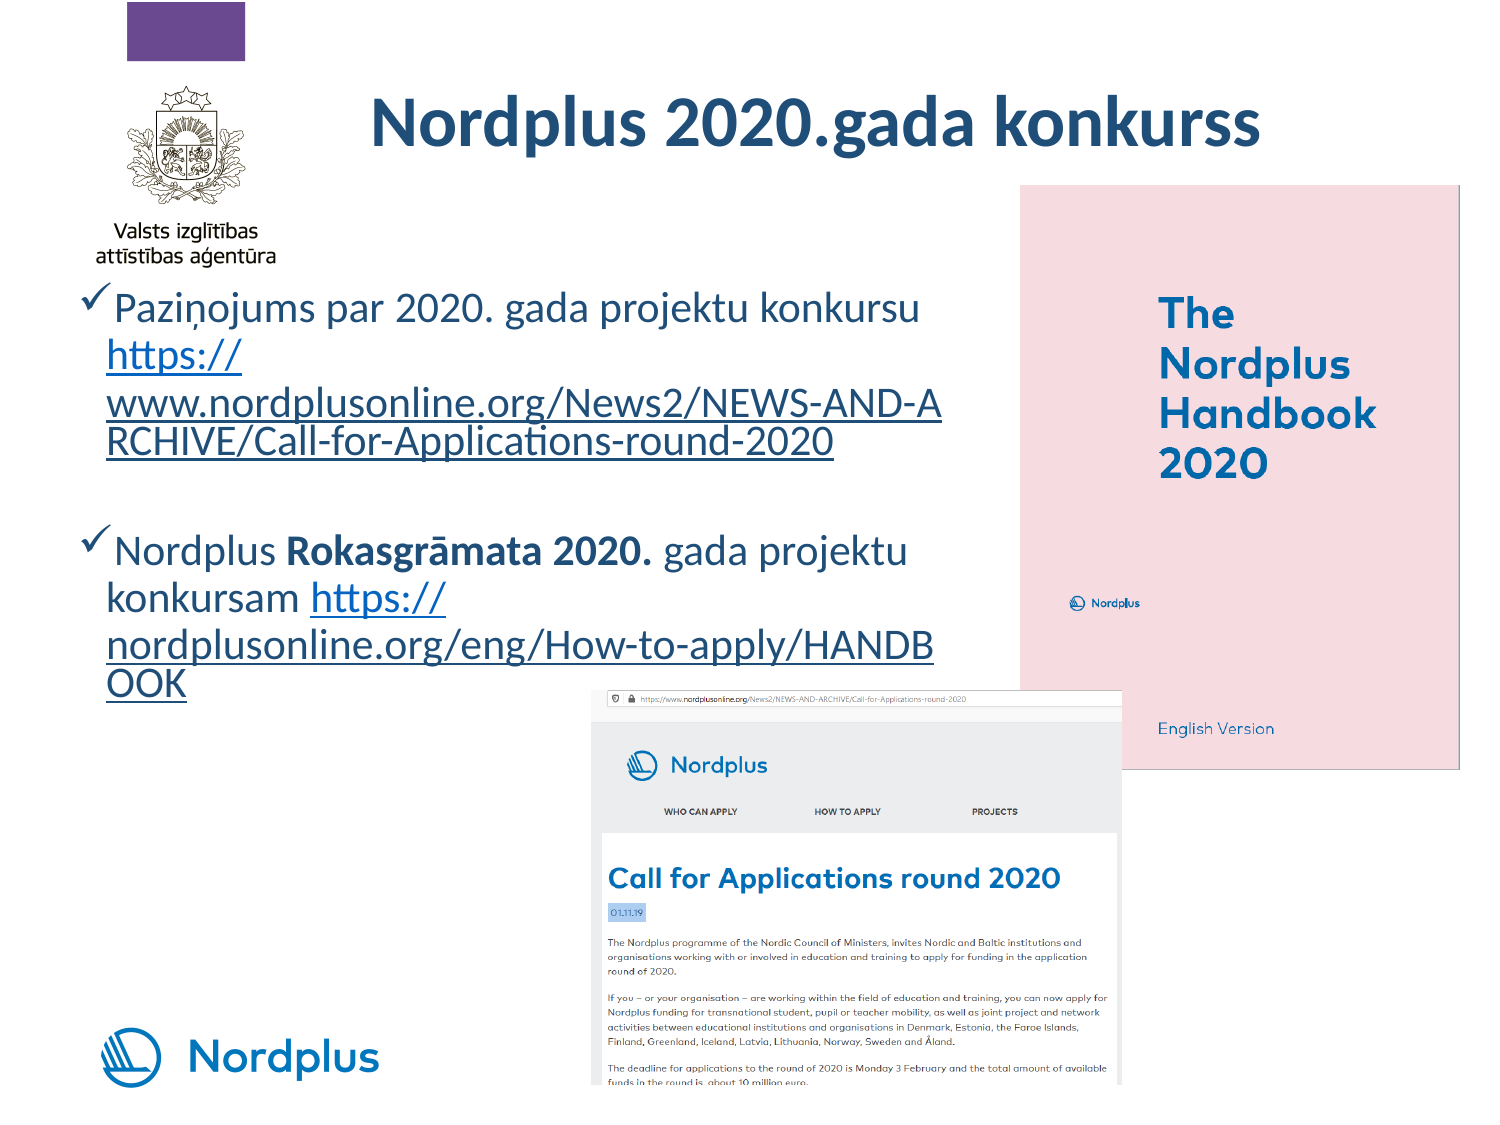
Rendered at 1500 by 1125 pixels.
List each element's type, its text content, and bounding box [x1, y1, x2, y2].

title Nordplus 2020.gada konkurss [355, 59, 1397, 186]
list Paziņojums par 2020. gada projektu konkursu https://www.nordplusonline.org/News2/NEWS-AND-ARCHIVE/Call-for-Applications-round-2020 Nordplus Rokasgrāmata 2020. gada projektu konkursam https://nordplusonline.org/eng/How-to-apply/HANDBOOK [63, 277, 974, 696]
picture [0, 0, 1500, 1125]
